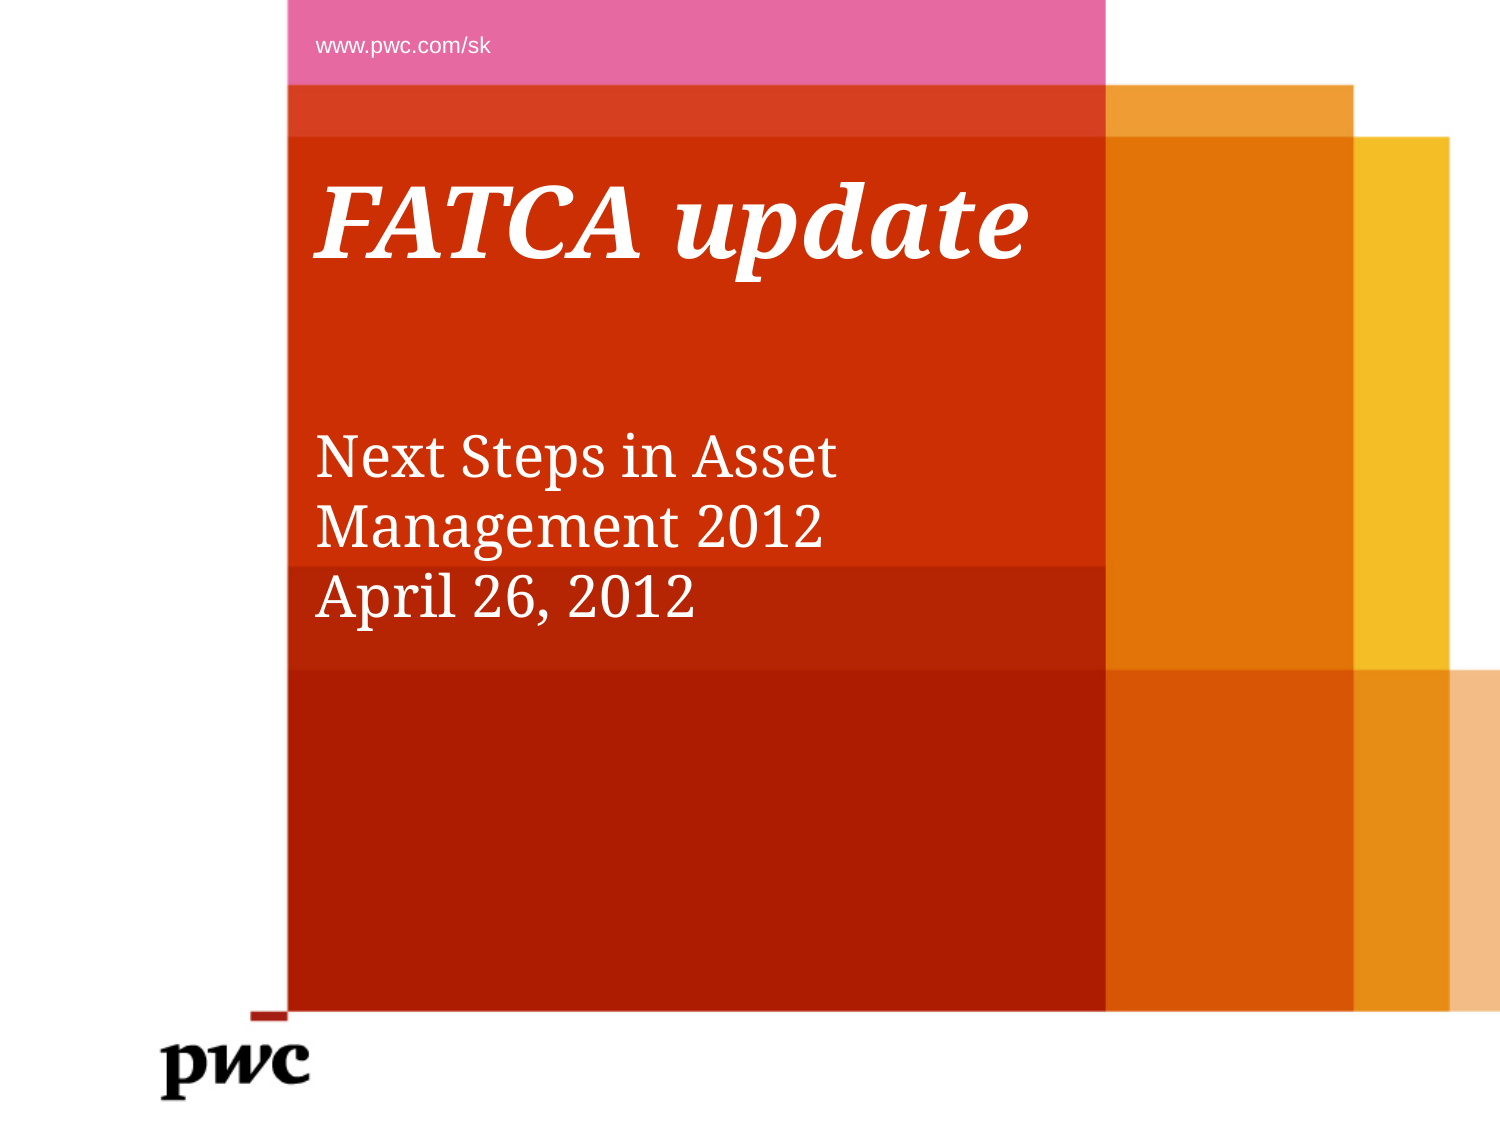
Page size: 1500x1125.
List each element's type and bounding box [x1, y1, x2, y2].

text_box [300, 23, 1093, 995]
picture [0, 0, 1500, 1125]
